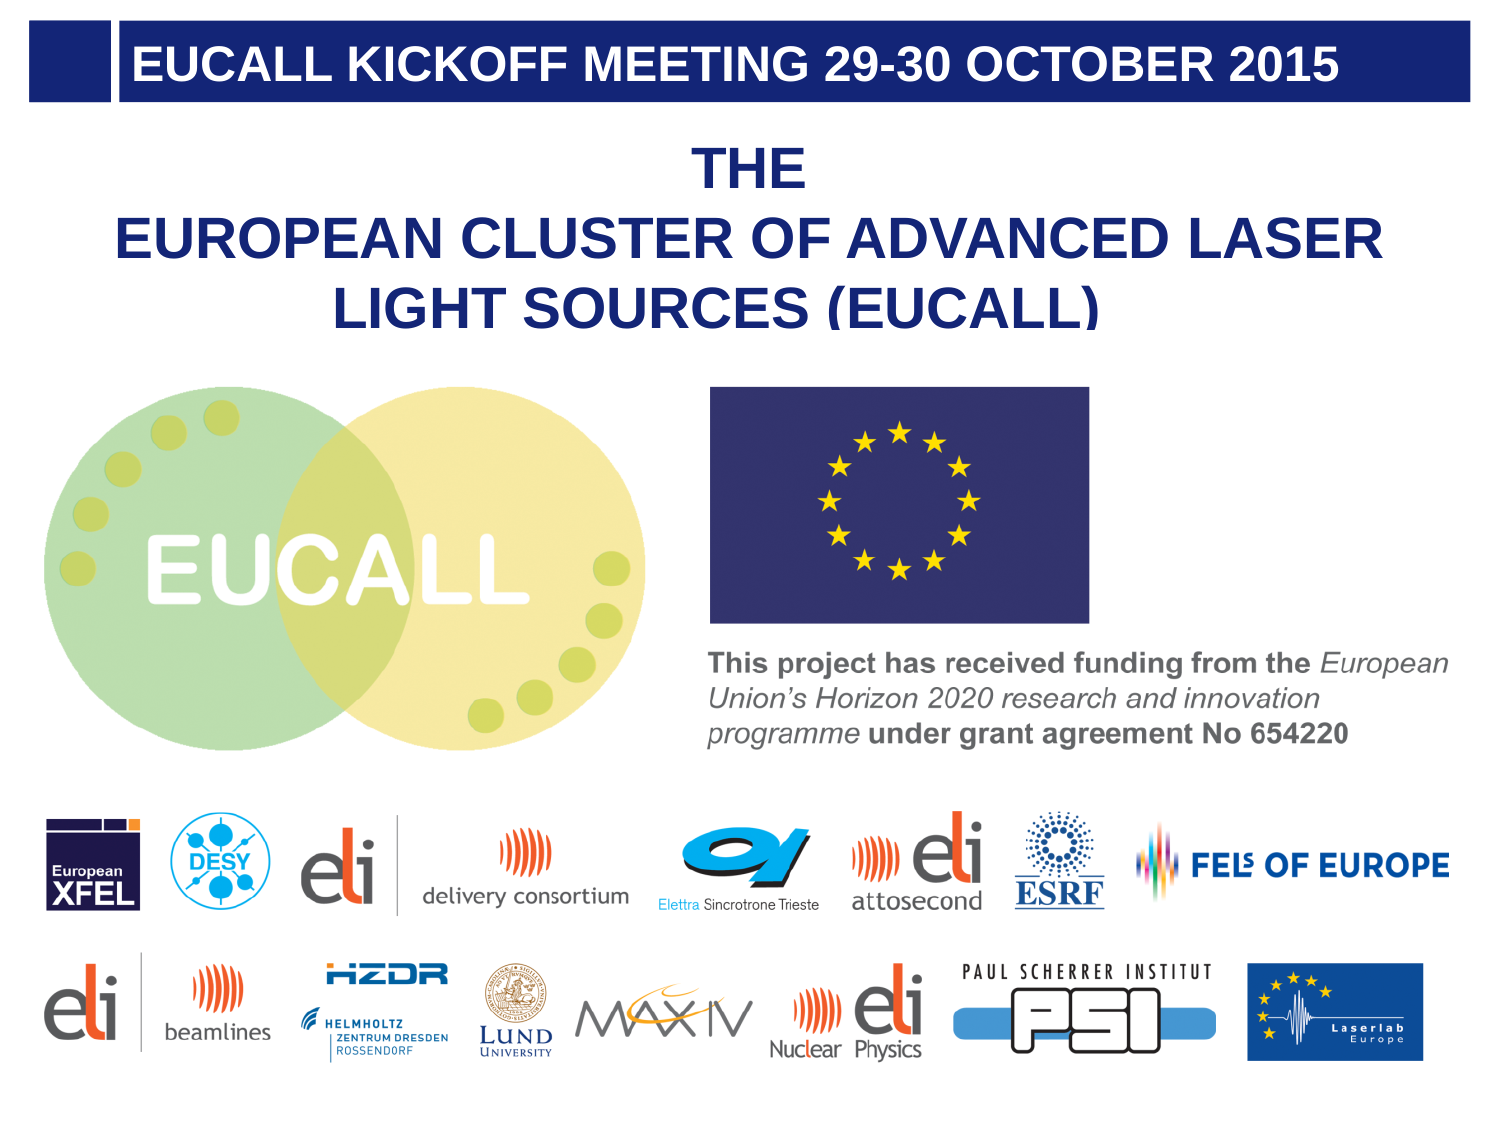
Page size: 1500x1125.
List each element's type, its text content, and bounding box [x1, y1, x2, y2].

text_box The European Cluster of Advanced Laser Light sources (EUCALL) [21, 107, 1477, 328]
title EUCALL KICKoff MEETING 29-30 October 2015 [119, 20, 1471, 103]
picture [0, 330, 1500, 1125]
